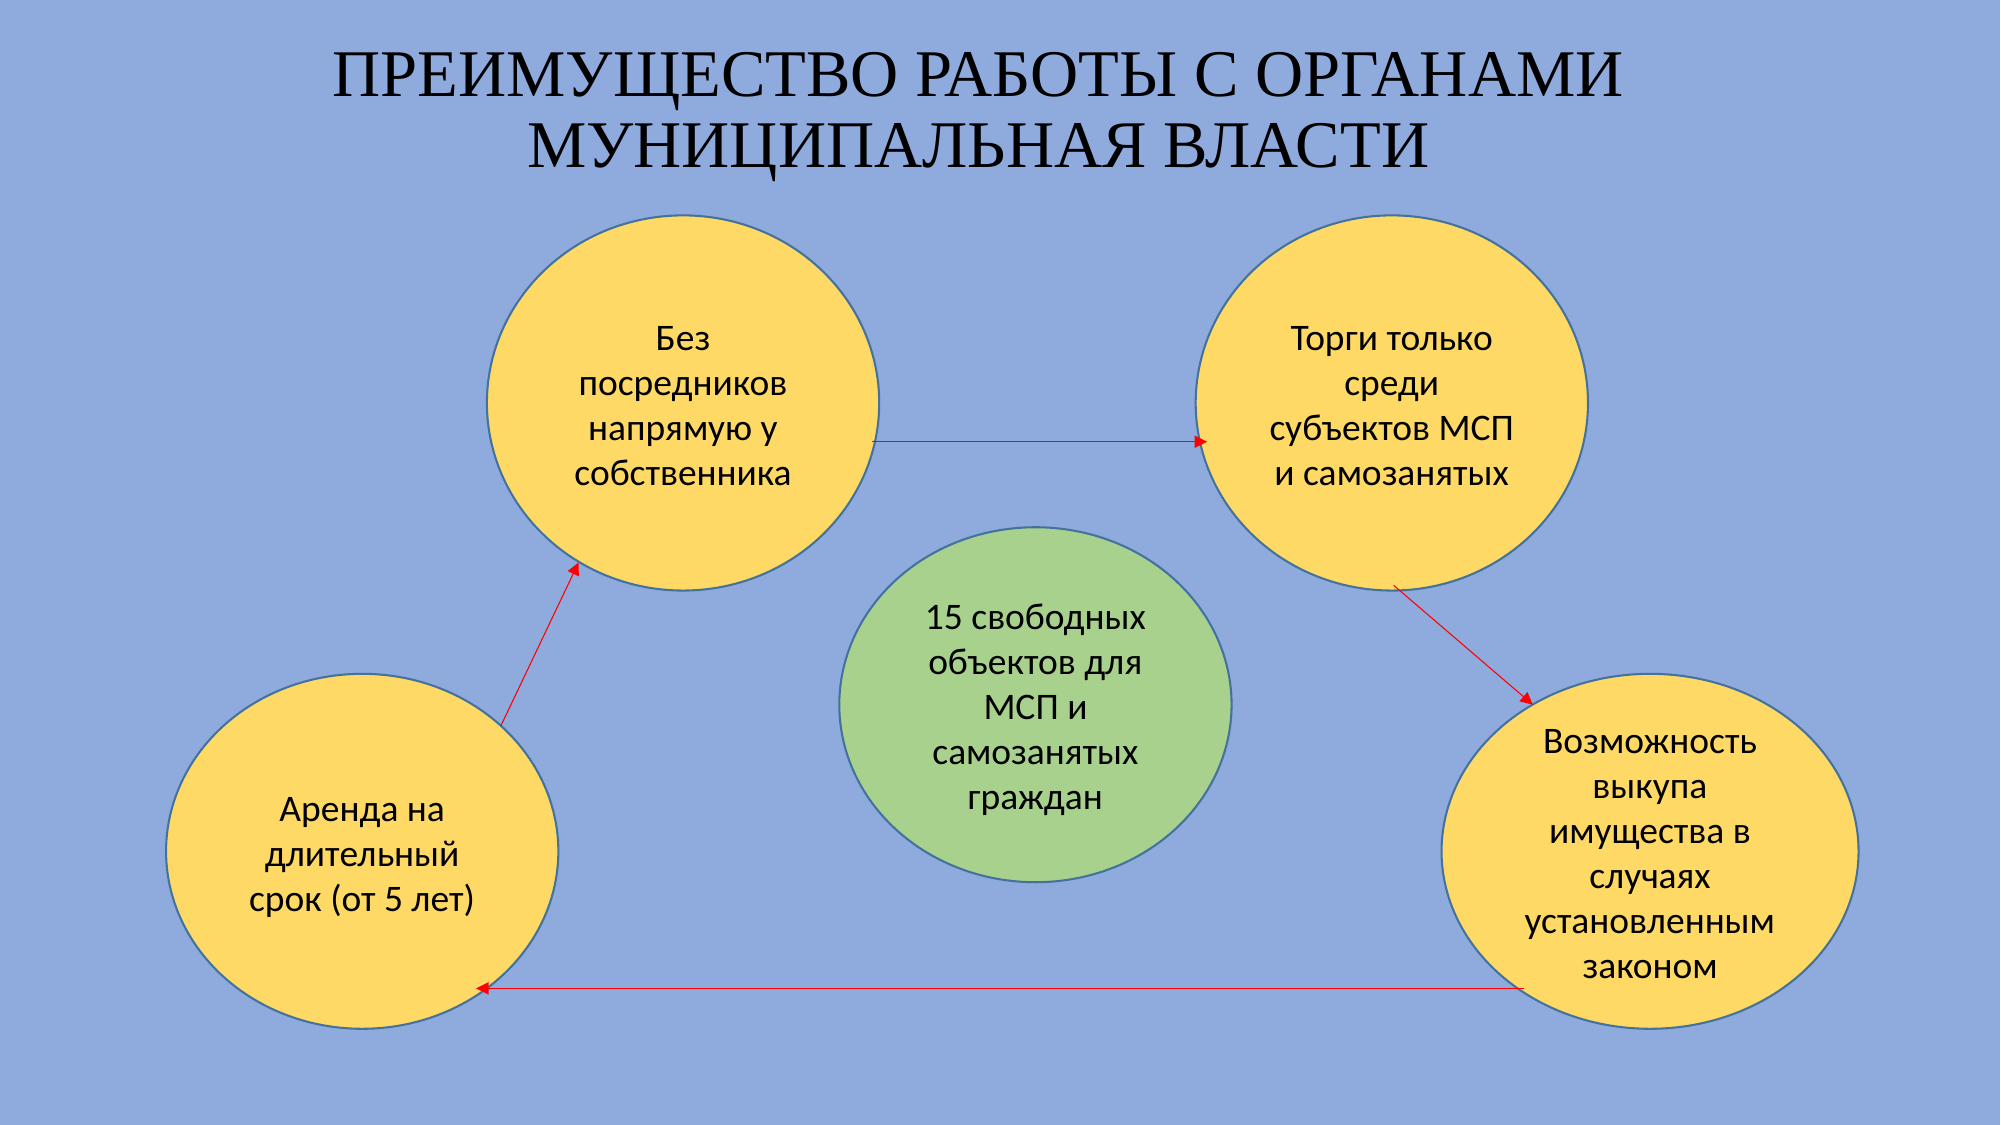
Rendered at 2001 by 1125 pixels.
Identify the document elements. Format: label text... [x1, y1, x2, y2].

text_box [500, 562, 579, 726]
text_box Торги только среди субъектов МСП и самозанятых [1194, 214, 1590, 592]
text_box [1393, 585, 1533, 705]
text_box Возможность выкупа имущества в случаях установленным законом [1440, 672, 1860, 1030]
text_box Без посредников напрямую у собственника [485, 214, 881, 592]
list ПРЕИМУЩЕСТВО РАБОТЫ С ОРГАНАМИ МУНИЦИПАЛЬНАЯ ВЛАСТИ [94, 30, 1863, 1080]
text_box Аренда на длительный срок (от 5 лет) [165, 672, 560, 1030]
text_box 15 свободных объектов для МСП и самозанятых граждан [838, 526, 1233, 884]
